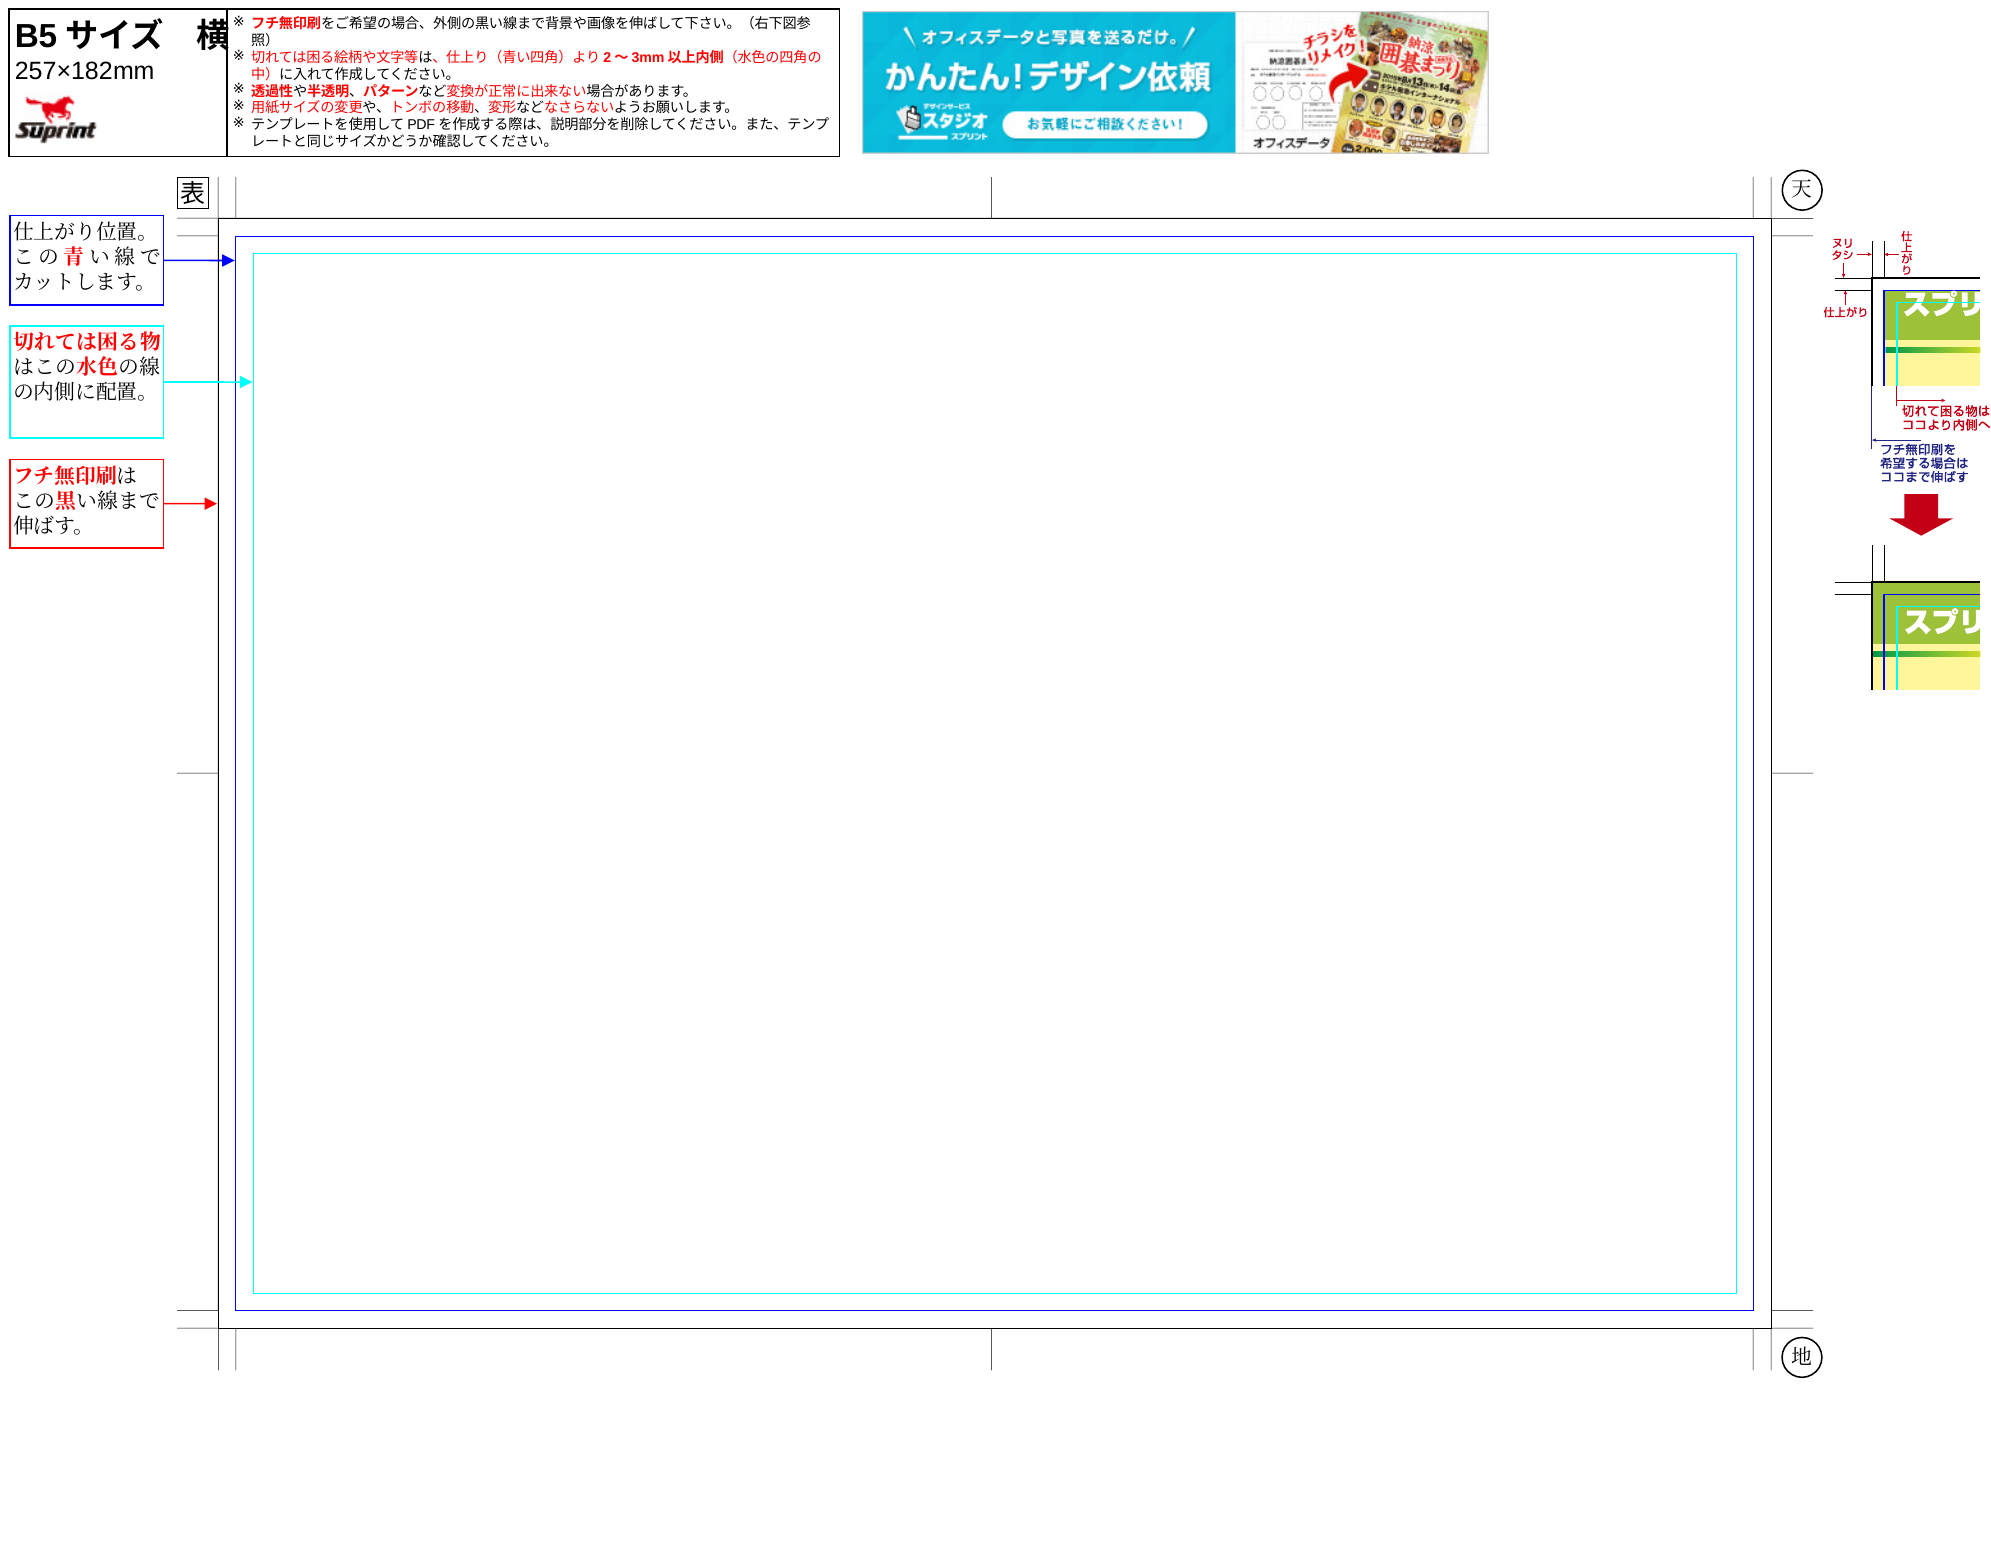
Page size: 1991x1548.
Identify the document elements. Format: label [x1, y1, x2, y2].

picture [11, 91, 101, 148]
picture [862, 11, 1489, 154]
